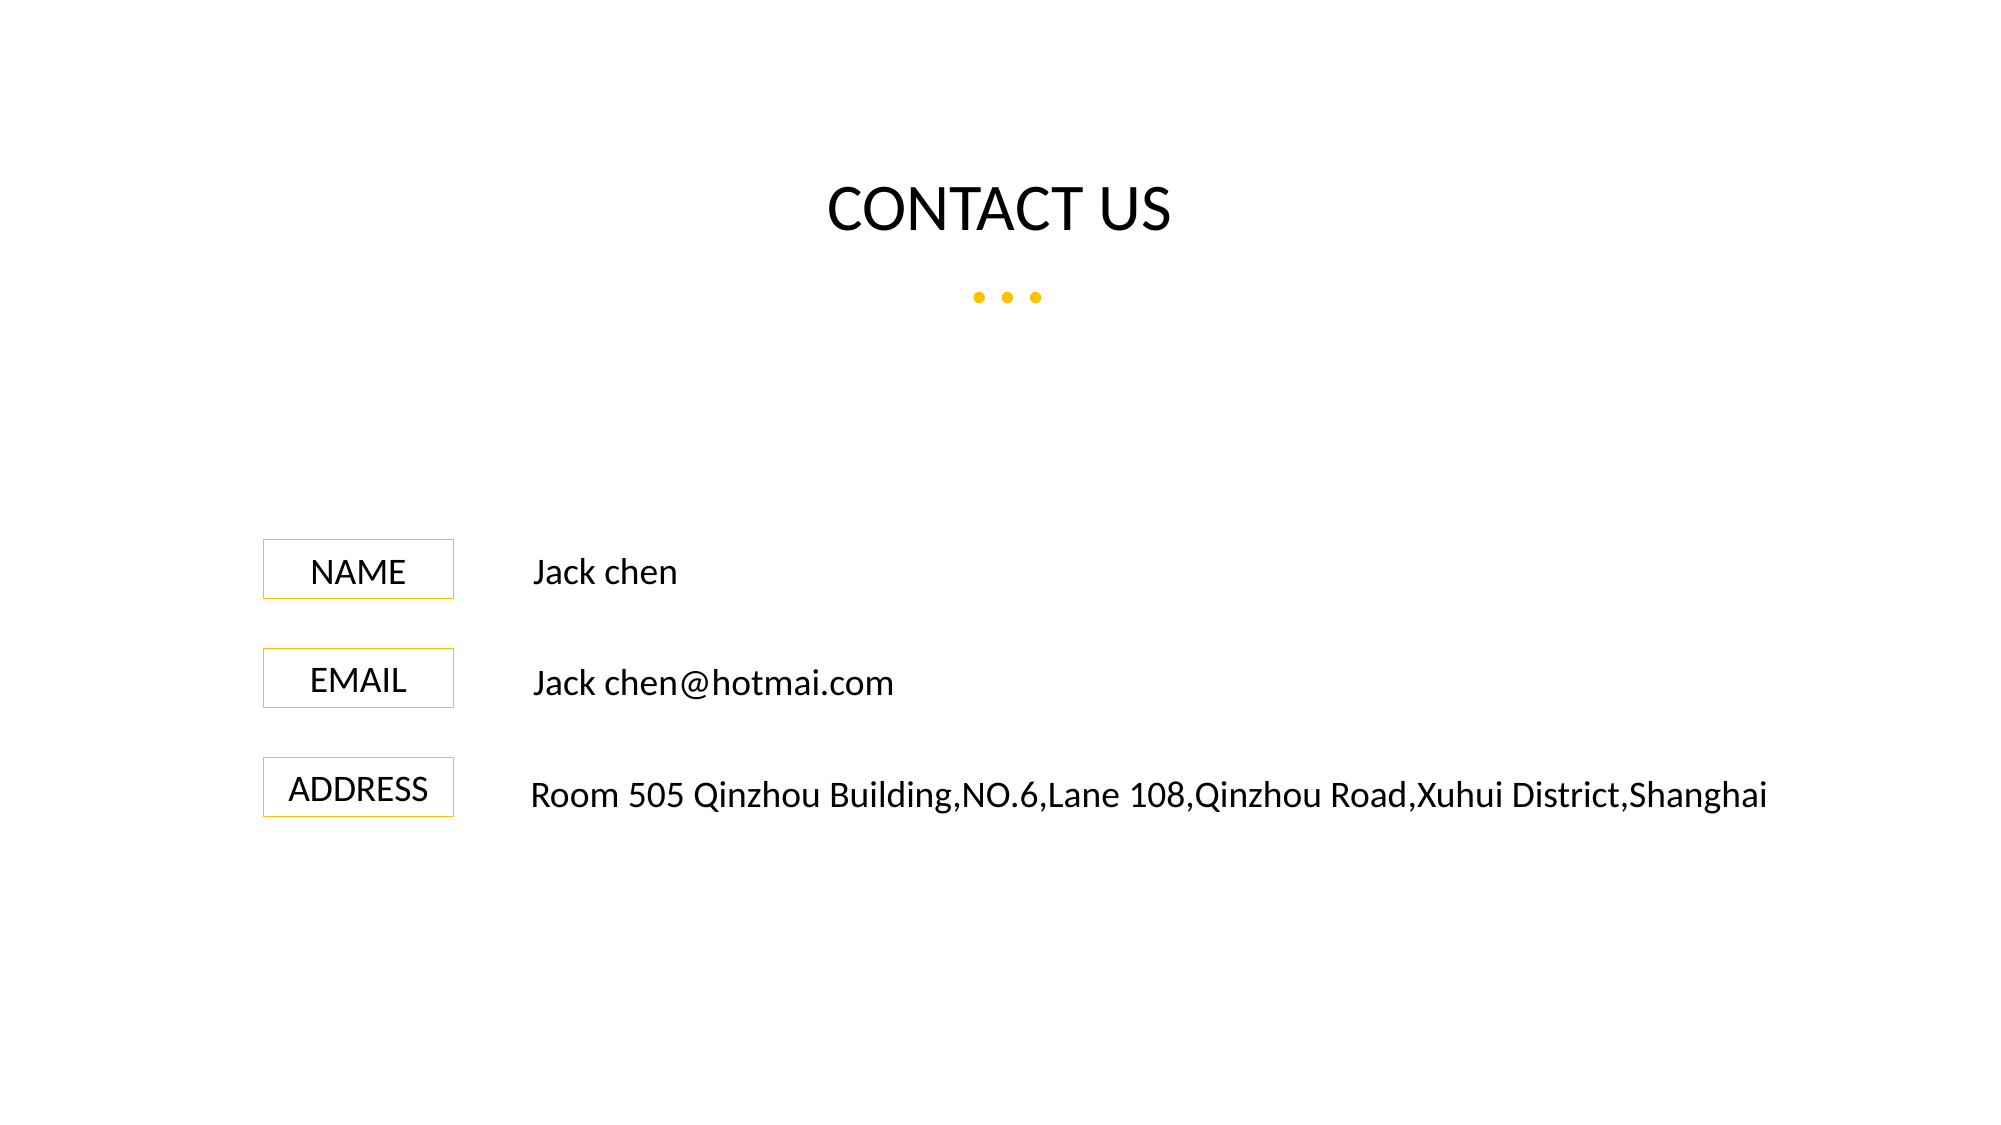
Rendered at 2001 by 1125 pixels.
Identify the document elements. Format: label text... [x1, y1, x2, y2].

text_box EMAIL [263, 648, 454, 708]
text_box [973, 291, 1042, 304]
text_box Room 505 Qinzhou Building,NO.6,Lane 108,Qinzhou Road,Xuhui District,Shanghai [515, 762, 1830, 823]
text_box Jack chen [518, 539, 708, 599]
text_box ADDRESS [263, 757, 454, 817]
text_box NAME [263, 539, 454, 599]
text_box Jack chen@hotmai.com [518, 651, 974, 711]
text_box CONTACT US [745, 156, 1254, 252]
